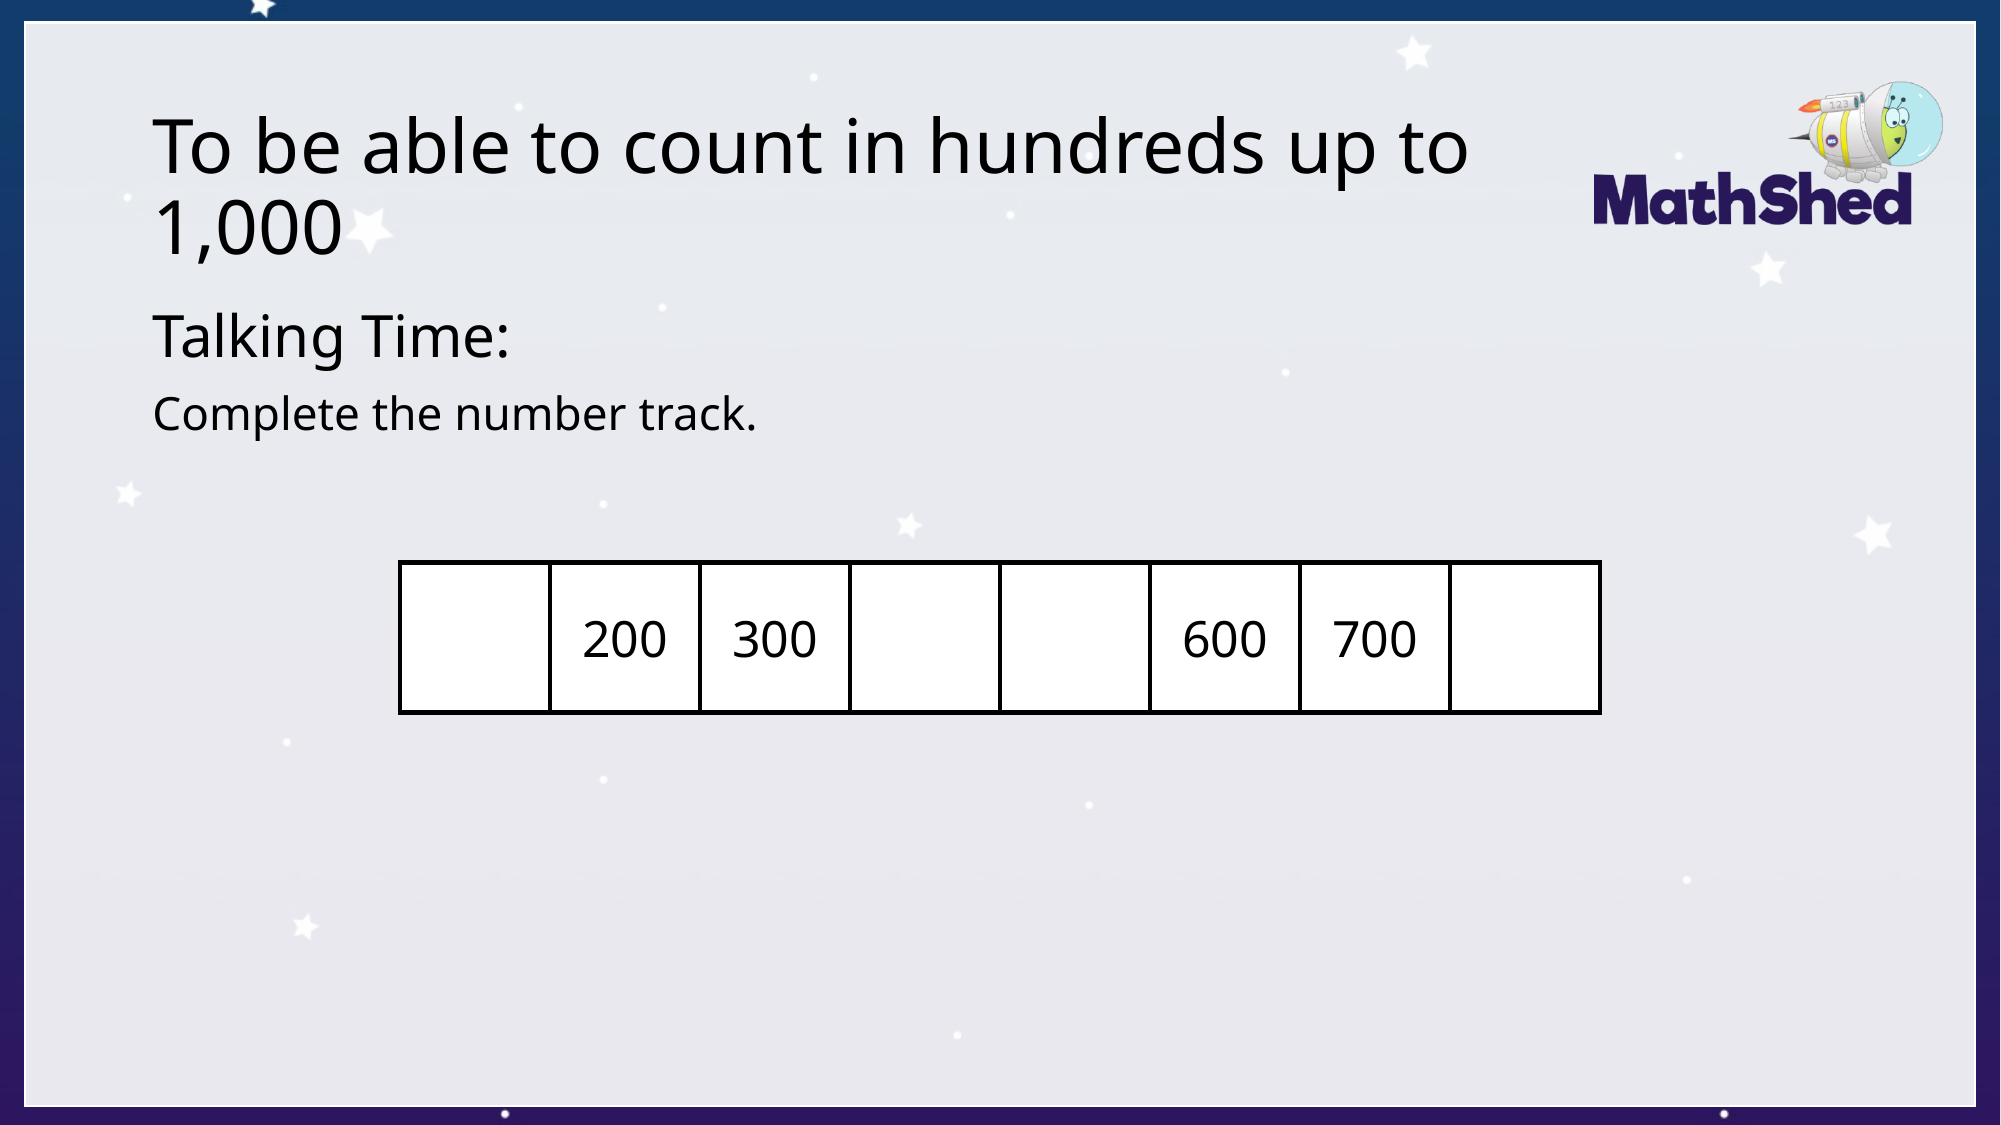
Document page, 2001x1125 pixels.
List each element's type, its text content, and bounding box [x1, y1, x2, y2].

title To be able to count in hundreds up to 1,000 [137, 81, 1578, 299]
text_box 200 [549, 561, 699, 713]
text_box [849, 561, 999, 713]
text_box 300 [699, 561, 849, 713]
text_box [999, 561, 1149, 713]
list Talking Time: Complete the number track. [137, 299, 1863, 1014]
text_box 700 [1299, 561, 1449, 713]
picture [0, 0, 2001, 1125]
text_box [1449, 561, 1601, 713]
text_box [399, 561, 549, 713]
text_box 600 [1149, 561, 1299, 713]
